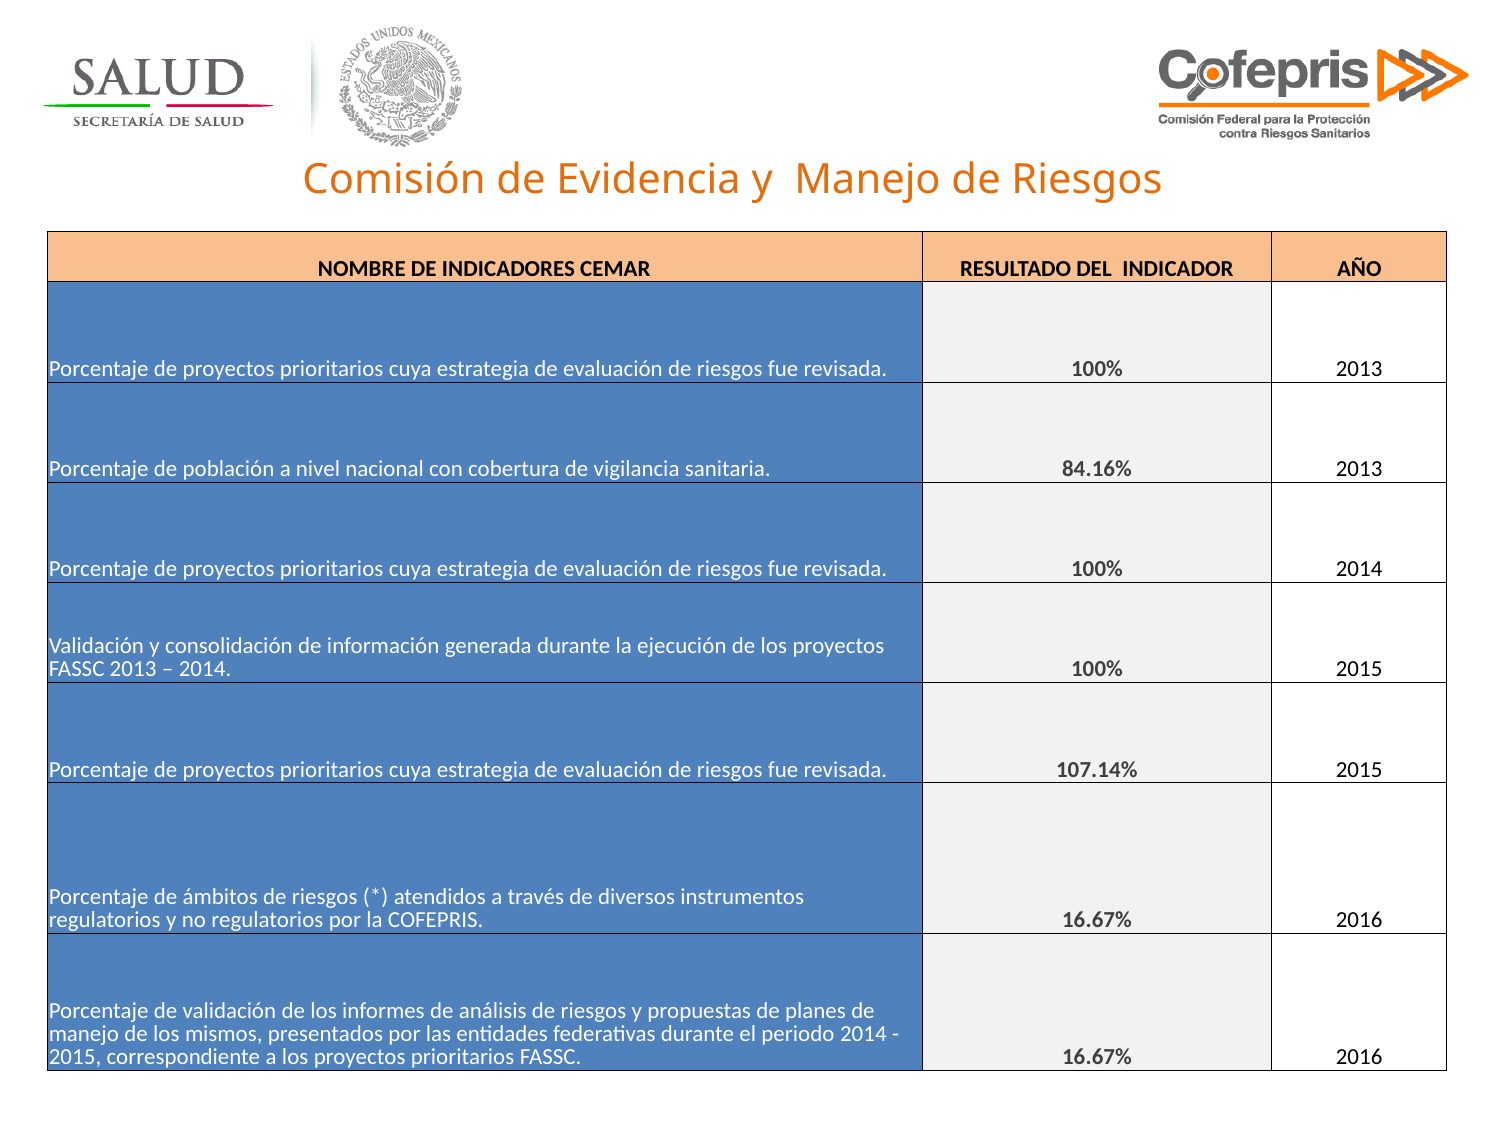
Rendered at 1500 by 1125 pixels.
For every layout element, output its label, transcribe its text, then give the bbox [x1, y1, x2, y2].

table_cell 107.14% [923, 683, 1271, 782]
table_cell 2014 [1272, 483, 1446, 582]
table_header RESULTADO DEL INDICADOR [923, 232, 1271, 281]
table_cell 16.67% [923, 783, 1271, 933]
table_cell Porcentaje de proyectos prioritarios cuya estrategia de evaluación de riesgos fue revisada. [48, 282, 922, 382]
table_header AÑO [1272, 232, 1446, 281]
table_cell 100% [923, 583, 1271, 682]
picture [0, 0, 1500, 1125]
table_cell 2013 [1272, 383, 1446, 482]
table_cell Porcentaje de población a nivel nacional con cobertura de vigilancia sanitaria. [48, 383, 922, 482]
table_cell 16.67% [923, 934, 1271, 1070]
table_cell 100% [923, 483, 1271, 582]
table_cell 2016 [1272, 934, 1446, 1070]
table_cell 2015 [1272, 683, 1446, 782]
table_cell Porcentaje de ámbitos de riesgos (*) atendidos a través de diversos instrumentos regulatorios y no regulatorios por la COFEPRIS. [48, 783, 922, 933]
table_cell 100% [923, 282, 1271, 382]
table_cell 2016 [1272, 783, 1446, 933]
table_cell Porcentaje de proyectos prioritarios cuya estrategia de evaluación de riesgos fue revisada. [48, 483, 922, 582]
table_cell Porcentaje de validación de los informes de análisis de riesgos y propuestas de planes de manejo de los mismos, presentados por las entidades federativas durante el periodo 2014 - 2015, correspondiente a los proyectos prioritarios FASSC. [48, 934, 922, 1070]
text_box Comisión de Evidencia y Manejo de Riesgos [64, 144, 1412, 210]
table_header NOMBRE DE INDICADORES CEMAR [48, 232, 922, 281]
table_cell Validación y consolidación de información generada durante la ejecución de los proyectos FASSC 2013 – 2014. [48, 583, 922, 682]
table_cell 84.16% [923, 383, 1271, 482]
table_cell 2013 [1272, 282, 1446, 382]
table_cell Porcentaje de proyectos prioritarios cuya estrategia de evaluación de riesgos fue revisada. [48, 683, 922, 782]
table_cell 2015 [1272, 583, 1446, 682]
